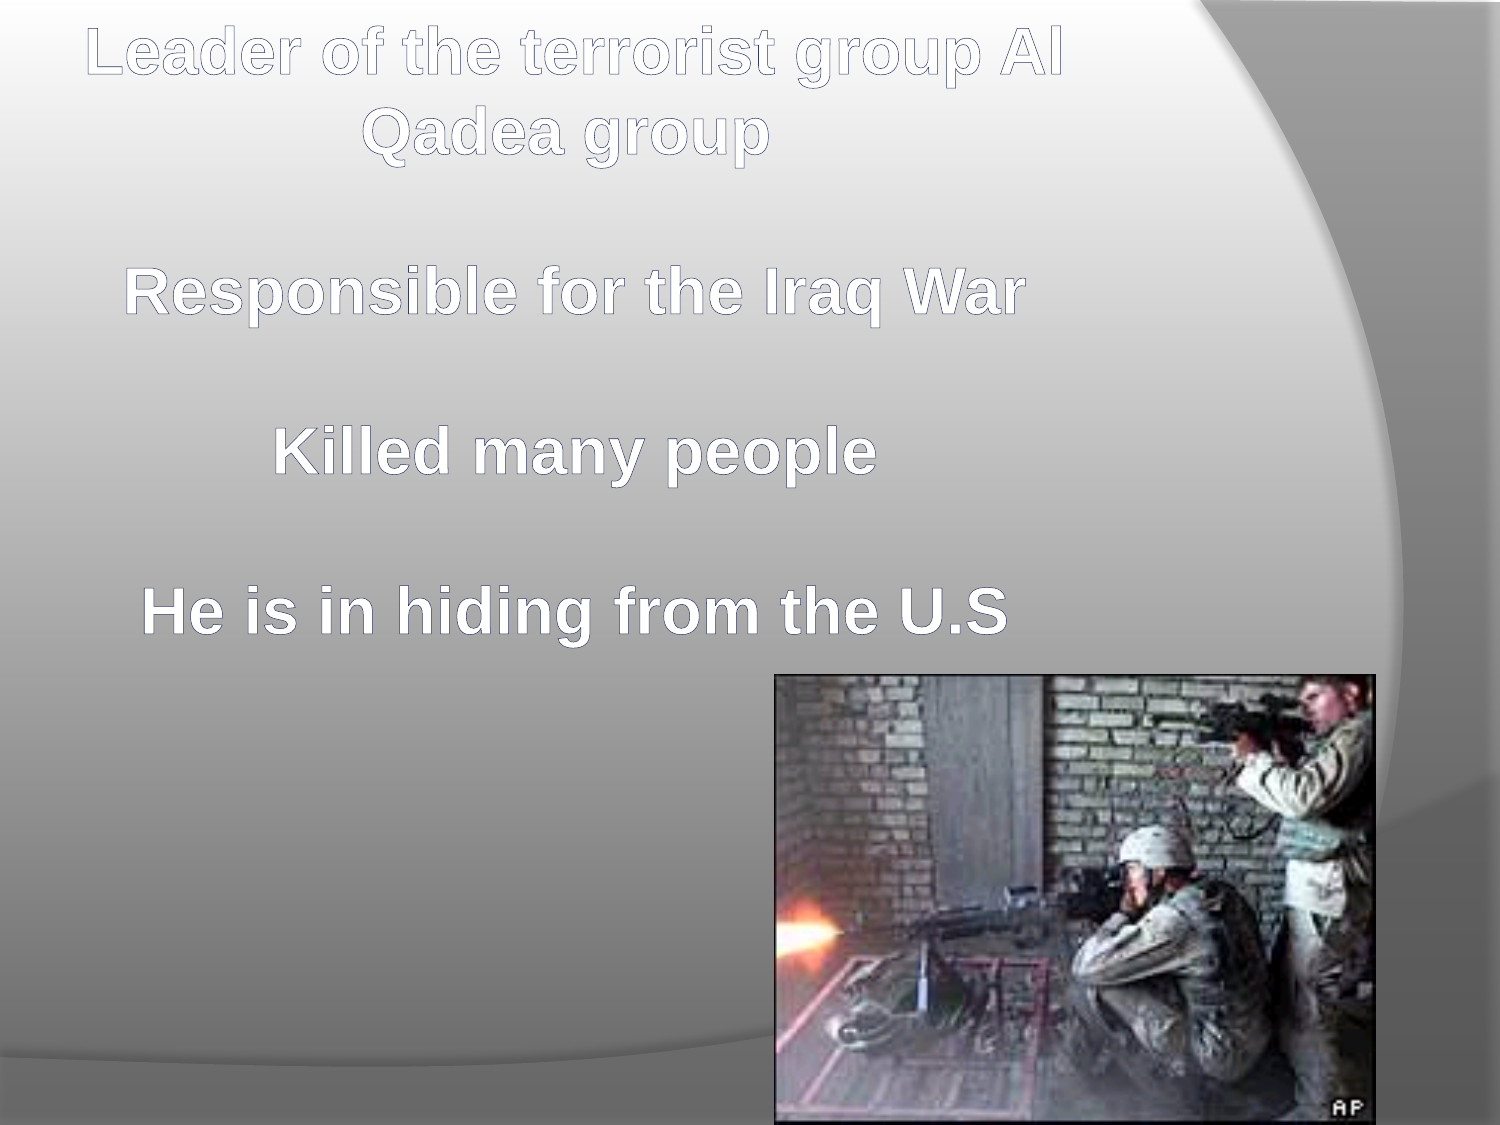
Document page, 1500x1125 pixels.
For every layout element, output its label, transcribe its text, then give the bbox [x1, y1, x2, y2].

picture [774, 674, 1377, 1125]
text_box Leader of the terrorist group Al Qadea group Responsible for the Iraq War Killed many people He is in hiding from the U.S [0, 0, 1150, 725]
